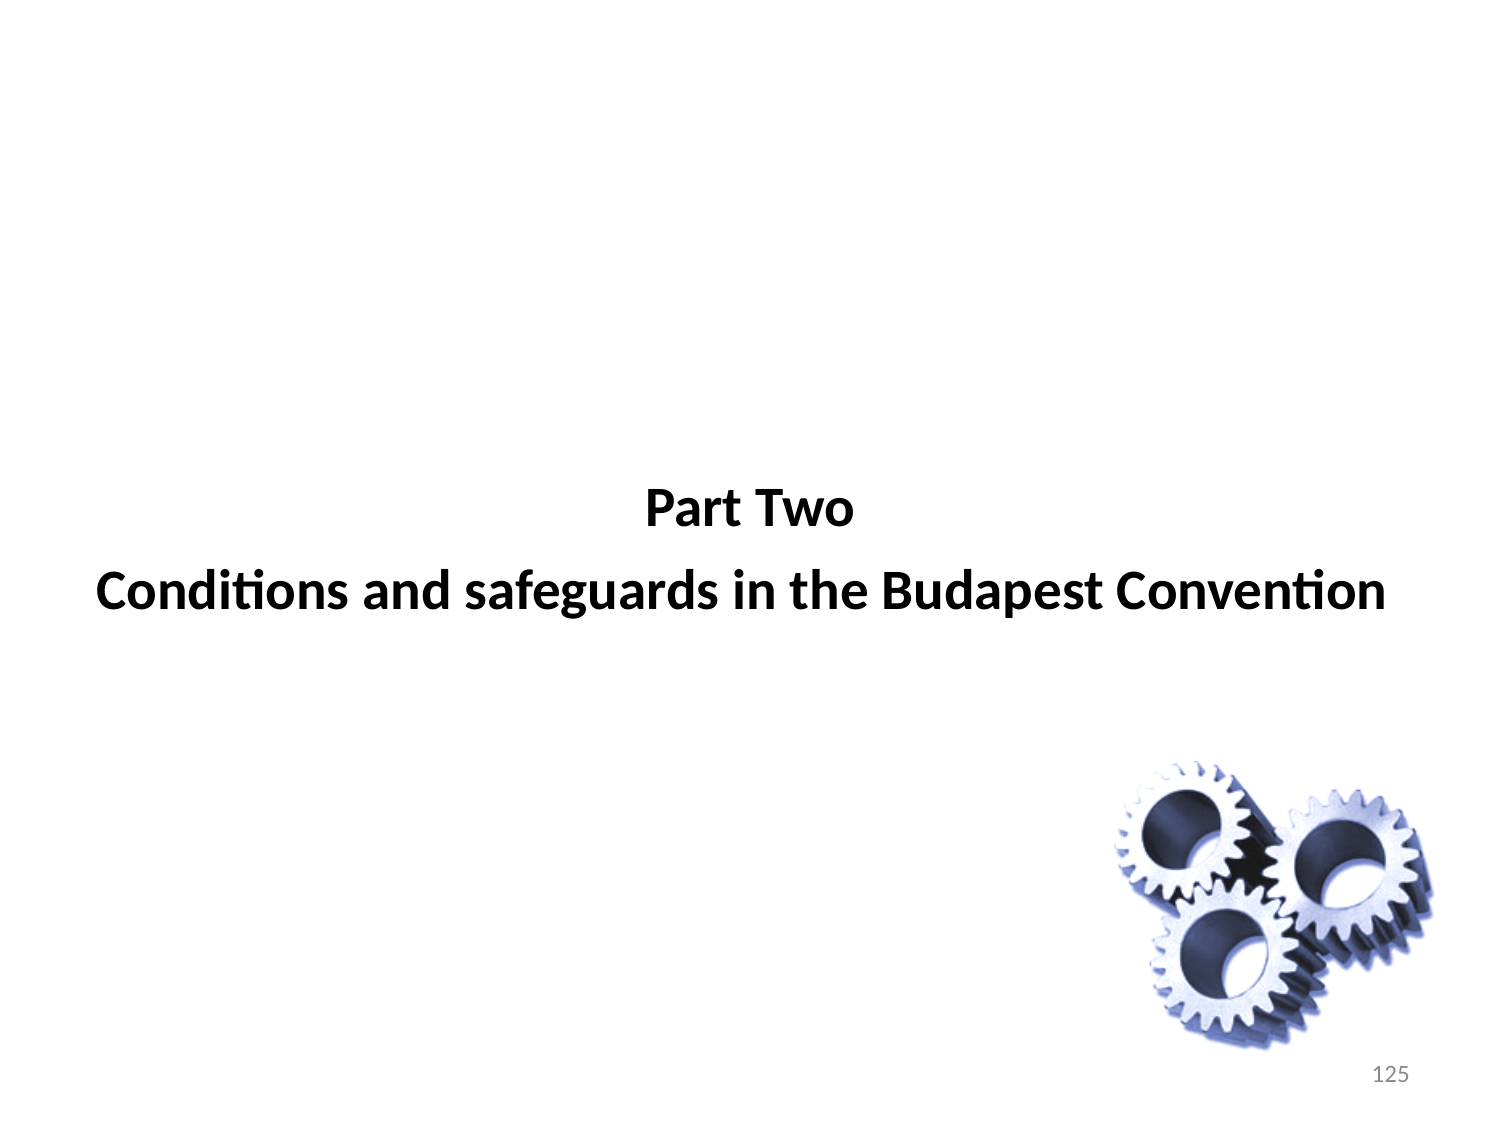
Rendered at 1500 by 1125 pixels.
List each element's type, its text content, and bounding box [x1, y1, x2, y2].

title Part Two Conditions and safeguards in the Budapest Convention [74, 452, 1426, 641]
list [1112, 761, 1436, 1052]
slide_number 125 [1074, 1042, 1425, 1103]
